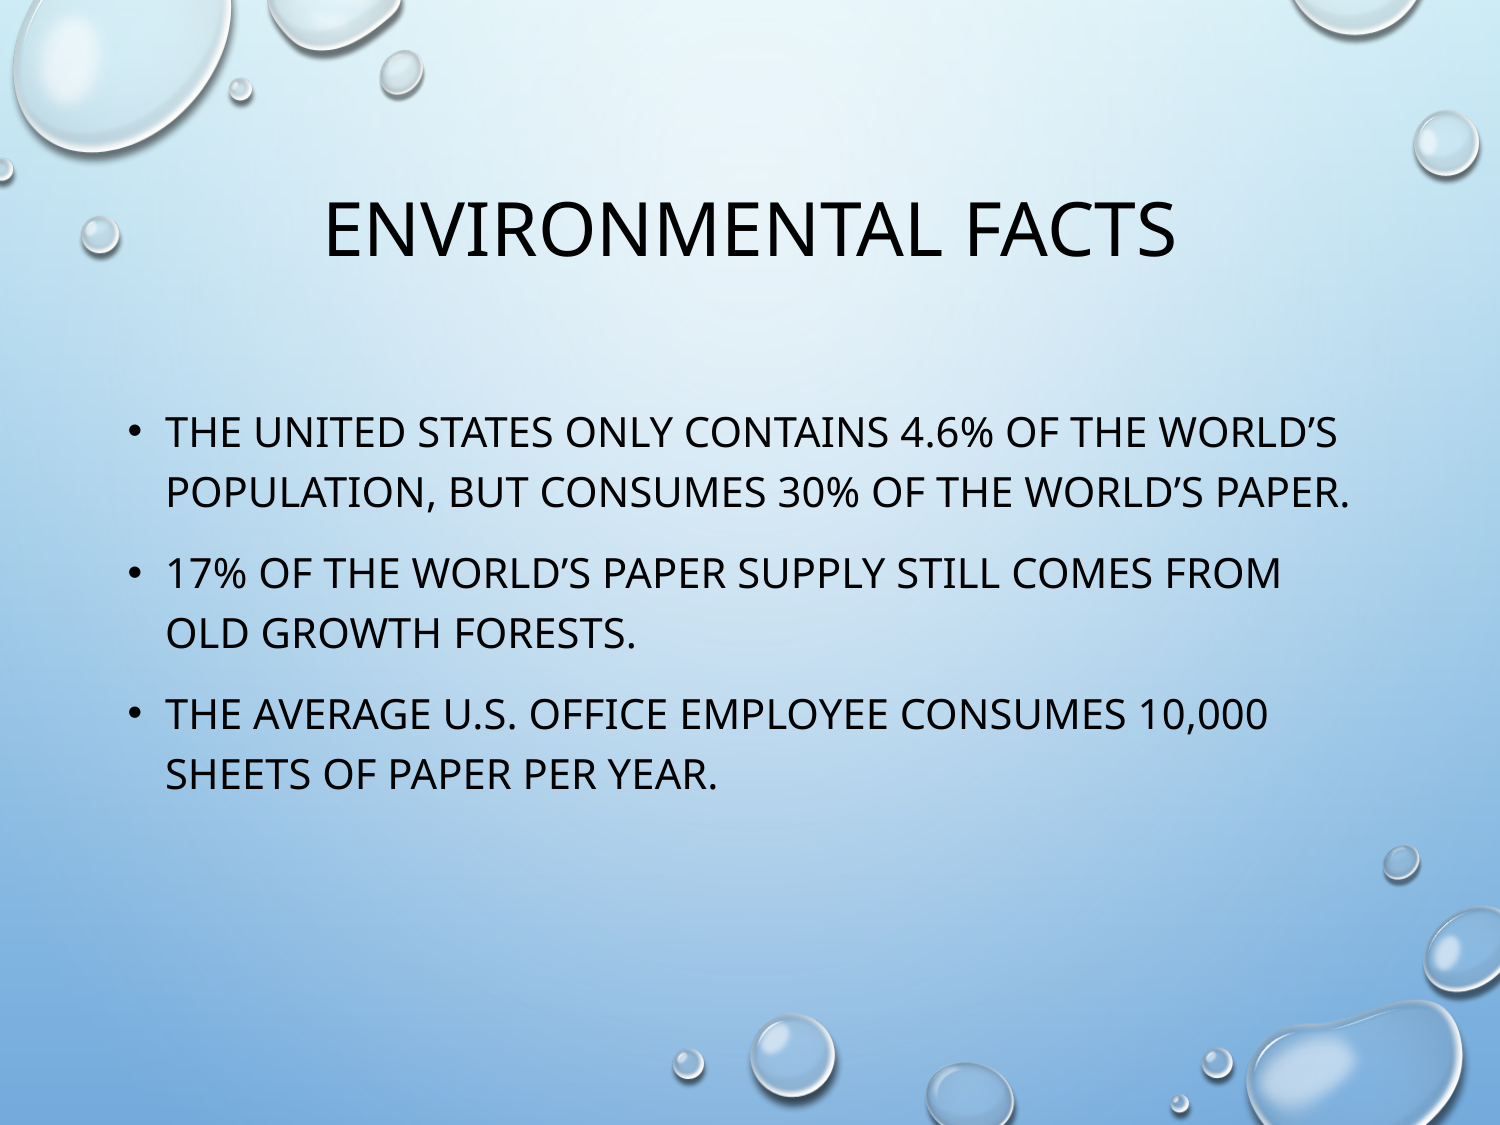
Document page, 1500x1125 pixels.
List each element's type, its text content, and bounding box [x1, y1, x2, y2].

title Environmental Facts [112, 101, 1388, 364]
list The United States only contains 4.6% of the world’s population, but consumes 30% of the world’s paper. 17% of the world’s paper supply still comes from old growth forests. The average U.S. office employee consumes 10,000 sheets of paper per year. [112, 388, 1388, 950]
picture [0, 0, 1500, 1125]
